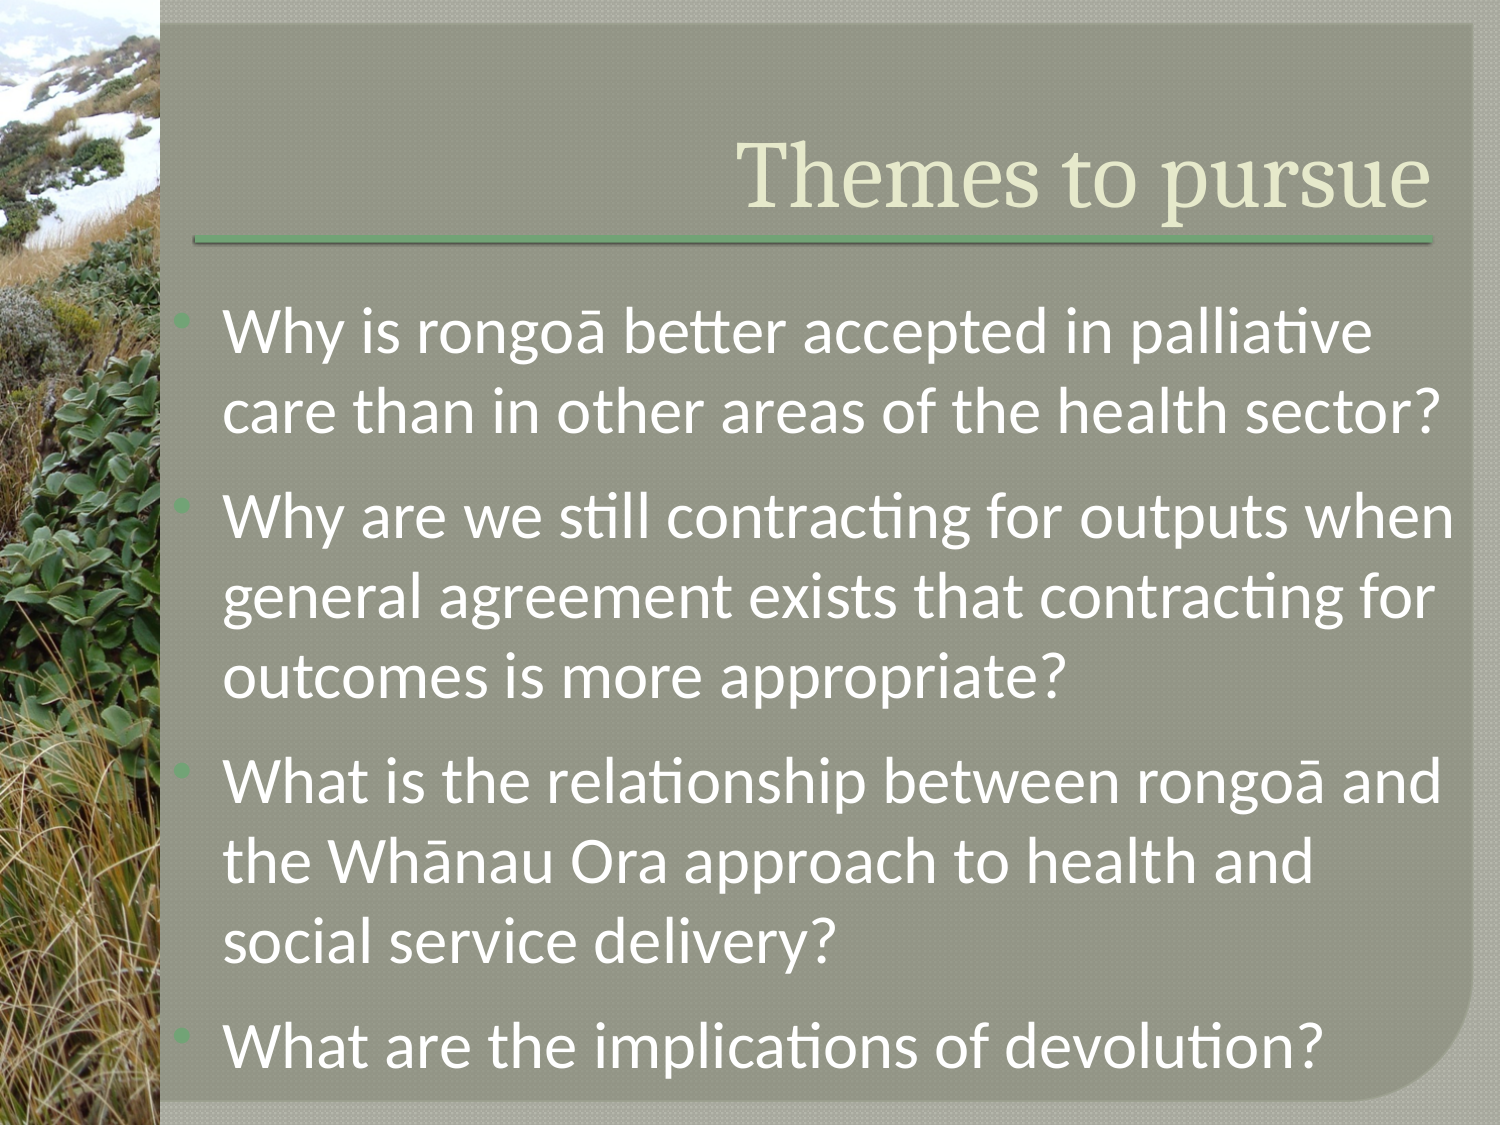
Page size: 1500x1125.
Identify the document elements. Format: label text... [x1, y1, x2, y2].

picture [0, 0, 160, 1125]
title Themes to pursue [180, 46, 1447, 234]
list Why is rongoā better accepted in palliative care than in other areas of the health sector? Why are we still contracting for outputs when general agreement exists that contracting for outcomes is more appropriate? What is the relationship between rongoā and the Whānau Ora approach to health and social service delivery? What are the implications of devolution? [159, 278, 1496, 1094]
